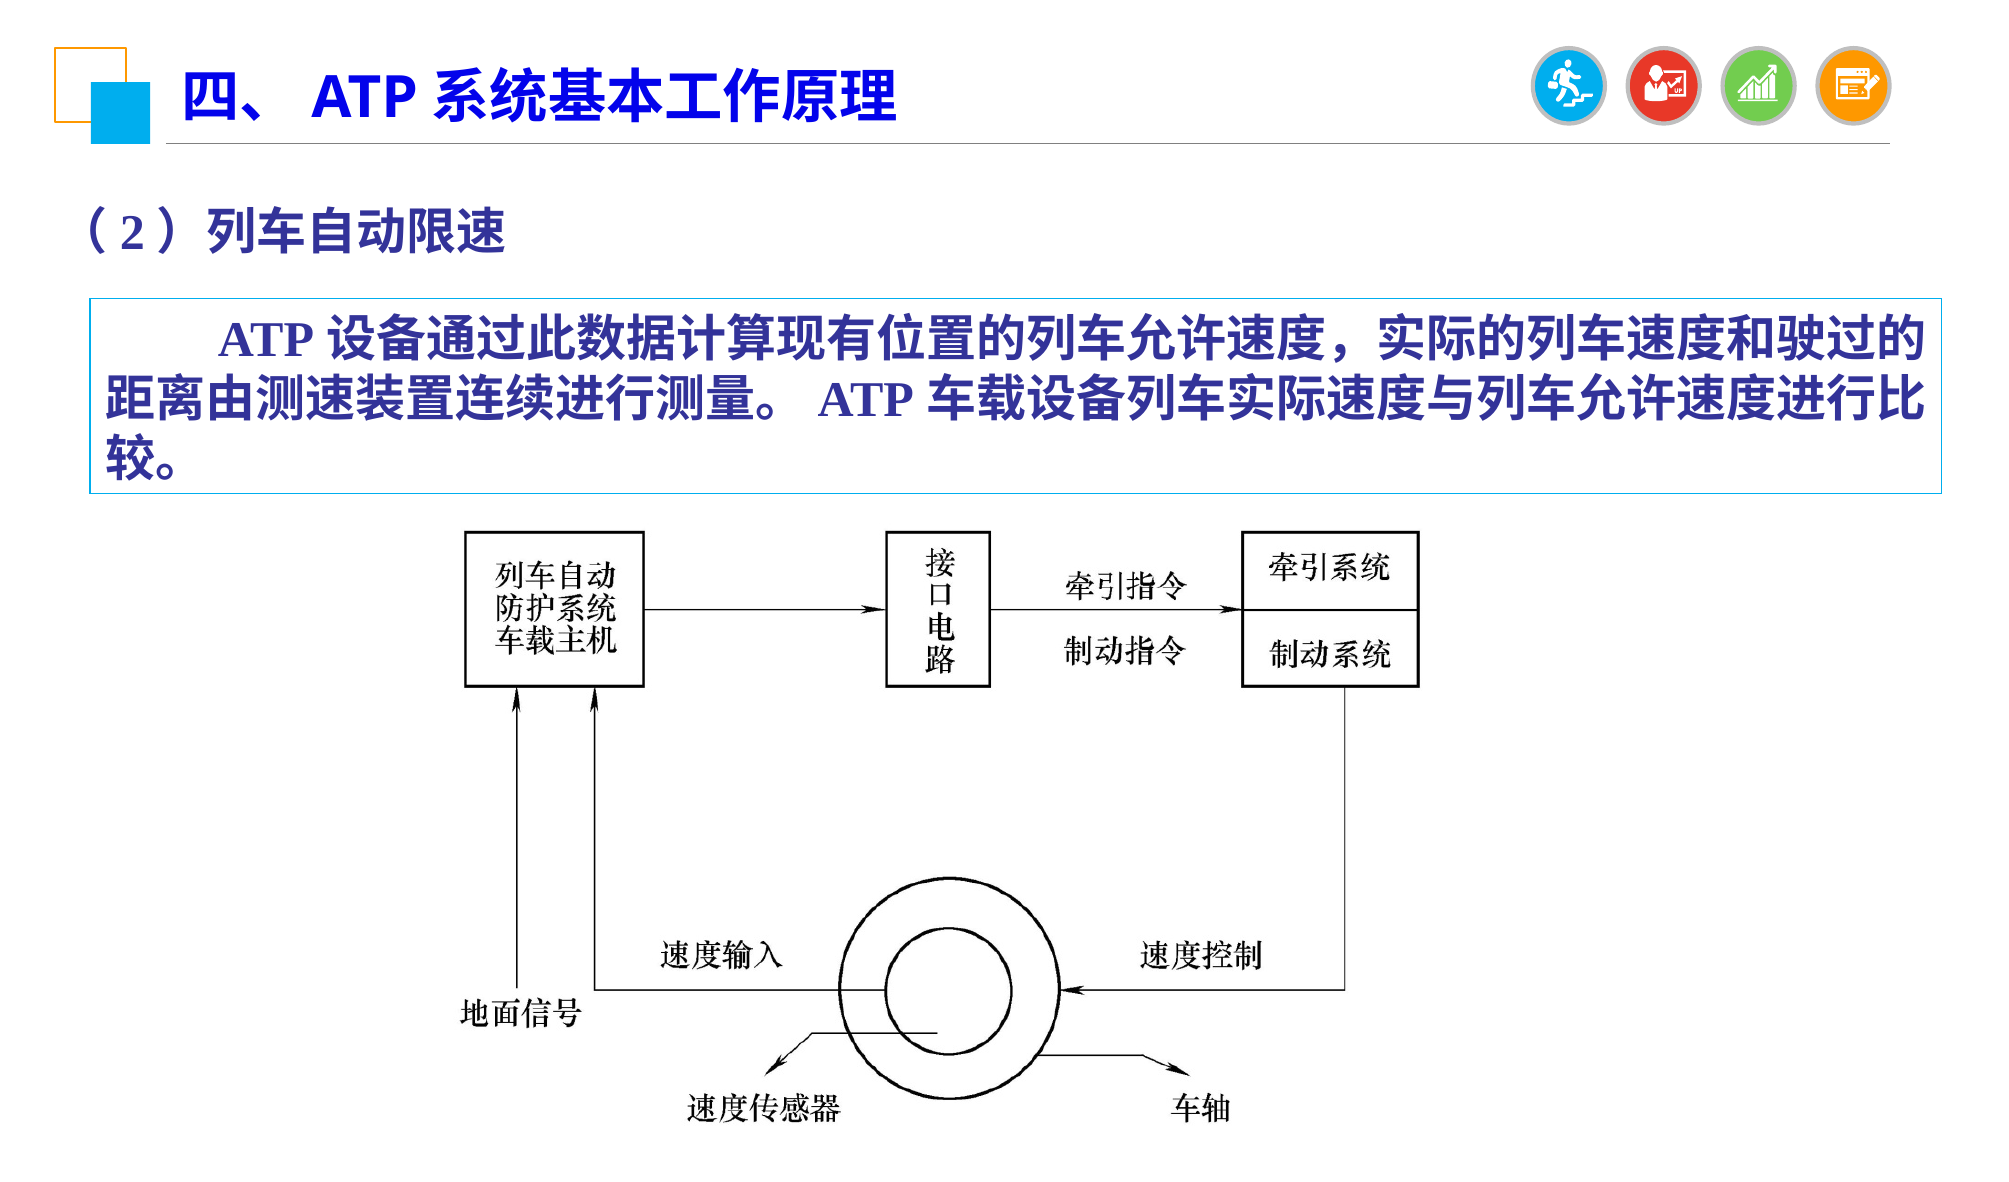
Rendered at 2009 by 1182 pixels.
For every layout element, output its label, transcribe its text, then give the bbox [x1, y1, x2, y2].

picture [452, 508, 1435, 1146]
text_box （2）列车自动限速 [43, 192, 1403, 267]
text_box ATP设备通过此数据计算现有位置的列车允许速度，实际的列车速度和驶过的距离由测速装置连续进行测量。ATP车载设备列车实际速度与列车允许速度进行比较。 [89, 298, 1942, 494]
text_box 四、ATP系统基本工作原理 [166, 51, 913, 137]
